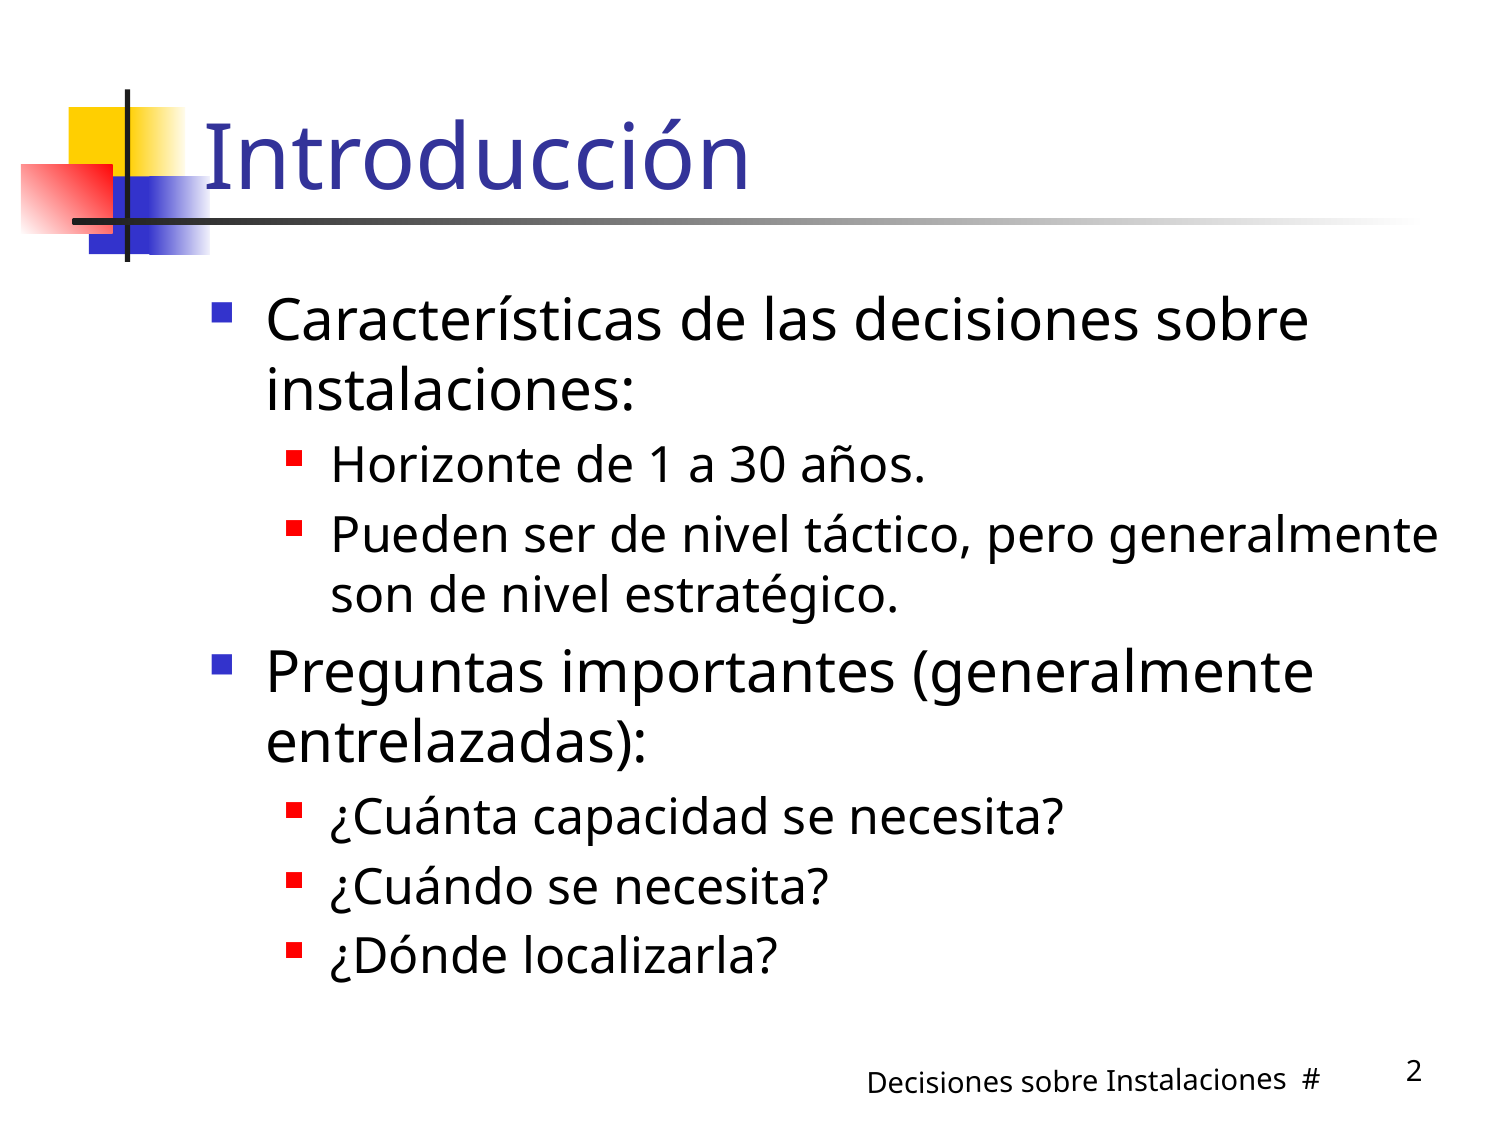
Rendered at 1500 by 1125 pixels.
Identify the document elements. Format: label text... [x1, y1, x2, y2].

slide_number 2 [1124, 1024, 1438, 1101]
footer Decisiones sobre Instalaciones # [773, 1028, 1414, 1110]
title Introducción [188, 27, 1468, 216]
list Características de las decisiones sobre instalaciones: Horizonte de 1 a 30 años. Pueden ser de nivel táctico, pero generalmente son de nivel estratégico. Preguntas importantes (generalmente entrelazadas): ¿Cuánta capacidad se necesita? ¿Cuándo se necesita? ¿Dónde localizarla? [193, 274, 1470, 1007]
